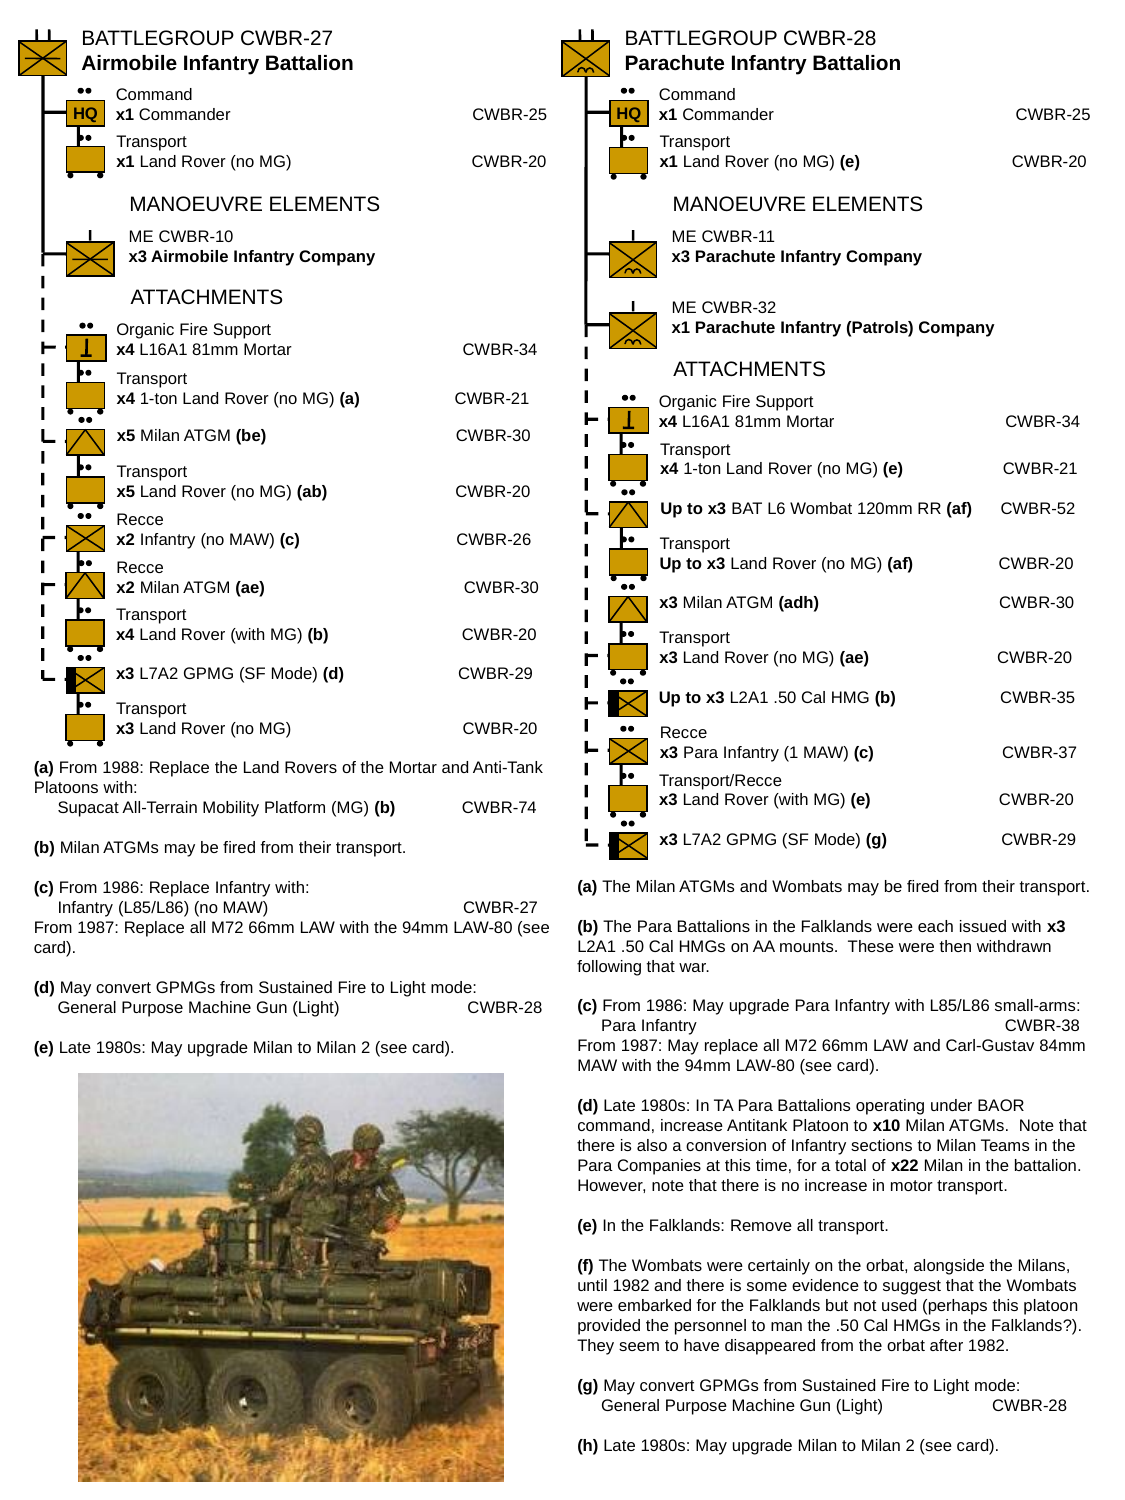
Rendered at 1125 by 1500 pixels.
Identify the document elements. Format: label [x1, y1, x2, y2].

text_box [622, 490, 635, 495]
text_box [79, 417, 92, 423]
text_box [585, 748, 593, 755]
text_box [622, 395, 635, 400]
text_box [42, 532, 50, 539]
text_box [608, 490, 1091, 581]
text_box [78, 362, 91, 375]
text_box [607, 348, 1096, 486]
text_box [621, 726, 634, 731]
text_box [18, 749, 1109, 1462]
text_box [42, 343, 50, 350]
text_box [620, 679, 634, 684]
text_box [80, 323, 93, 328]
text_box [42, 576, 50, 585]
text_box [607, 679, 1093, 817]
text_box [621, 537, 634, 548]
text_box [65, 276, 553, 415]
picture [78, 1073, 504, 1482]
text_box [114, 183, 395, 274]
text_box [621, 584, 635, 590]
text_box [608, 821, 1092, 859]
text_box [585, 647, 592, 656]
text_box [609, 584, 1090, 675]
text_box [64, 417, 555, 652]
text_box [78, 465, 91, 476]
text_box [585, 413, 593, 421]
text_box [78, 655, 91, 661]
text_box [36, 29, 50, 40]
text_box [585, 702, 592, 710]
text_box [78, 608, 91, 619]
text_box [621, 821, 634, 826]
text_box [18, 17, 1106, 349]
text_box [78, 513, 91, 519]
text_box [585, 513, 593, 521]
text_box [579, 29, 593, 40]
text_box [64, 655, 553, 746]
